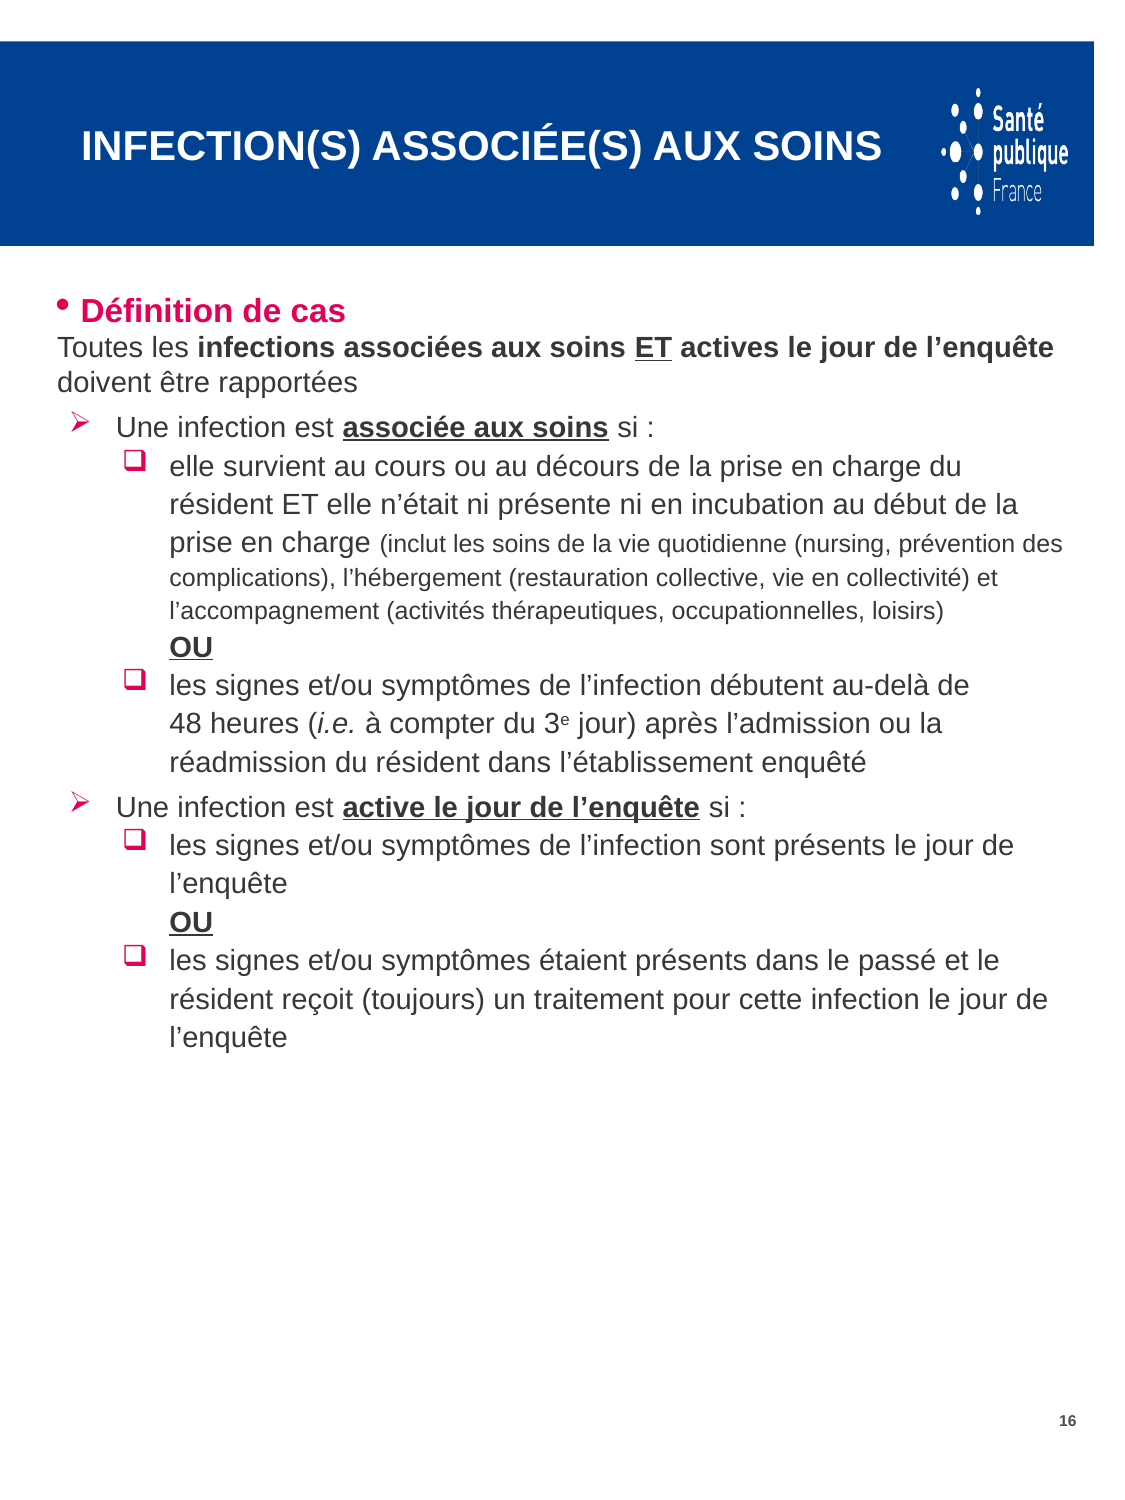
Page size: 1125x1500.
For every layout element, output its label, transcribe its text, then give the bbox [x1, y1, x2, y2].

picture [941, 88, 1068, 215]
text_box Définition de cas Toutes les infections associées aux soins ET actives le jour de l’enquête doivent être rapportées Une infection est associée aux soins si : elle survient au cours ou au décours de la prise en charge du résident ET elle n’était ni présente ni en incubation au début de la prise en charge (inclut les soins de la vie quotidienne (nursing, prévention des complications), l’hébergement (restauration collective, vie en collectivité) et l’accompagnement (activités thérapeutiques, occupationnelles, loisirs) OU les signes et/ou symptômes de l’infection débutent au-delà de 48 heures (i.e. à compter du 3e jour) après l’admission ou la réadmission du résident dans l’établissement enquêté Une infection est active le jour de l’enquête si : les signes et/ou symptômes de l’infection sont présents le jour de l’enquête OU les signes et/ou symptômes étaient présents dans le passé et le résident reçoit (toujours) un traitement pour cette infection le jour de l’enquête [42, 277, 1088, 1061]
title Infection(s) associée(s) aux soins [75, 41, 908, 246]
